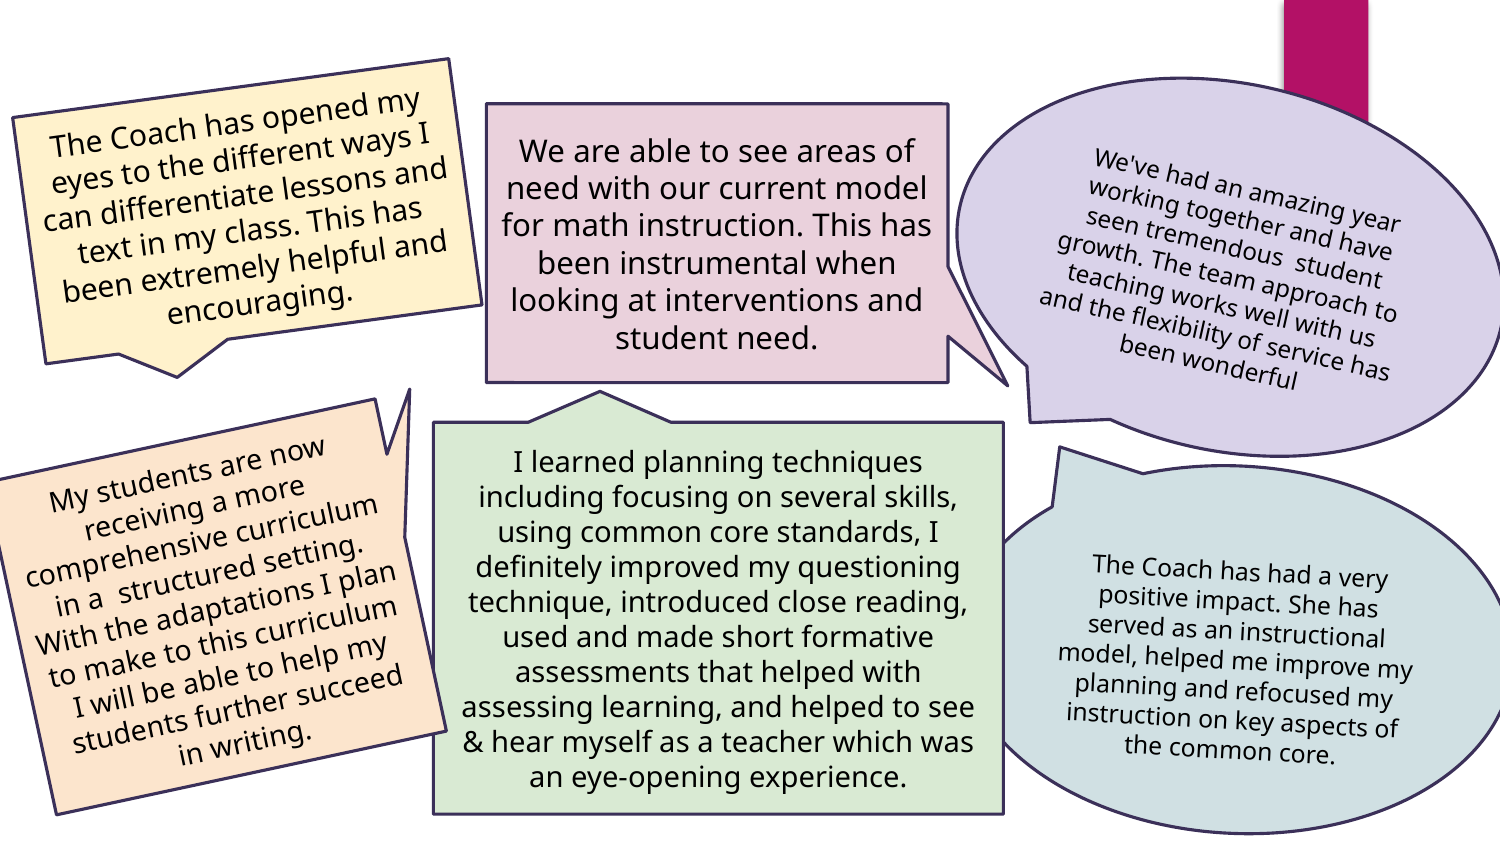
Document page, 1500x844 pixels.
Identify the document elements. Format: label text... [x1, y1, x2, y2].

text_box I learned planning techniques including focusing on several skills, using common core standards, I definitely improved my questioning technique, introduced close reading, used and made short formative assessments that helped with assessing learning, and helped to see & hear myself as a teacher which was an eye-opening experience. [433, 391, 1004, 815]
text_box We are able to see areas of need with our current model for math instruction. This has been instrumental when looking at interventions and student need. [486, 103, 1008, 386]
text_box The Coach has opened my eyes to the different ways I can differentiate lessons and text in my class. This has been extremely helpful and encouraging. [12, 58, 483, 378]
text_box We've had an amazing year working together and have seen tremendous student growth. The team approach to teaching works well with us and the flexibility of service has been wonderful [956, 78, 1500, 457]
text_box The Coach has had a very positive impact. She has served as an instructional model, helped me improve my planning and refocused my instruction on key aspects of the common core. [1004, 446, 1500, 834]
text_box My students are now receiving a more comprehensive curriculum in a structured setting. With the adaptations I plan to make to this curriculum I will be able to help my students further succeed in writing. [0, 389, 447, 815]
